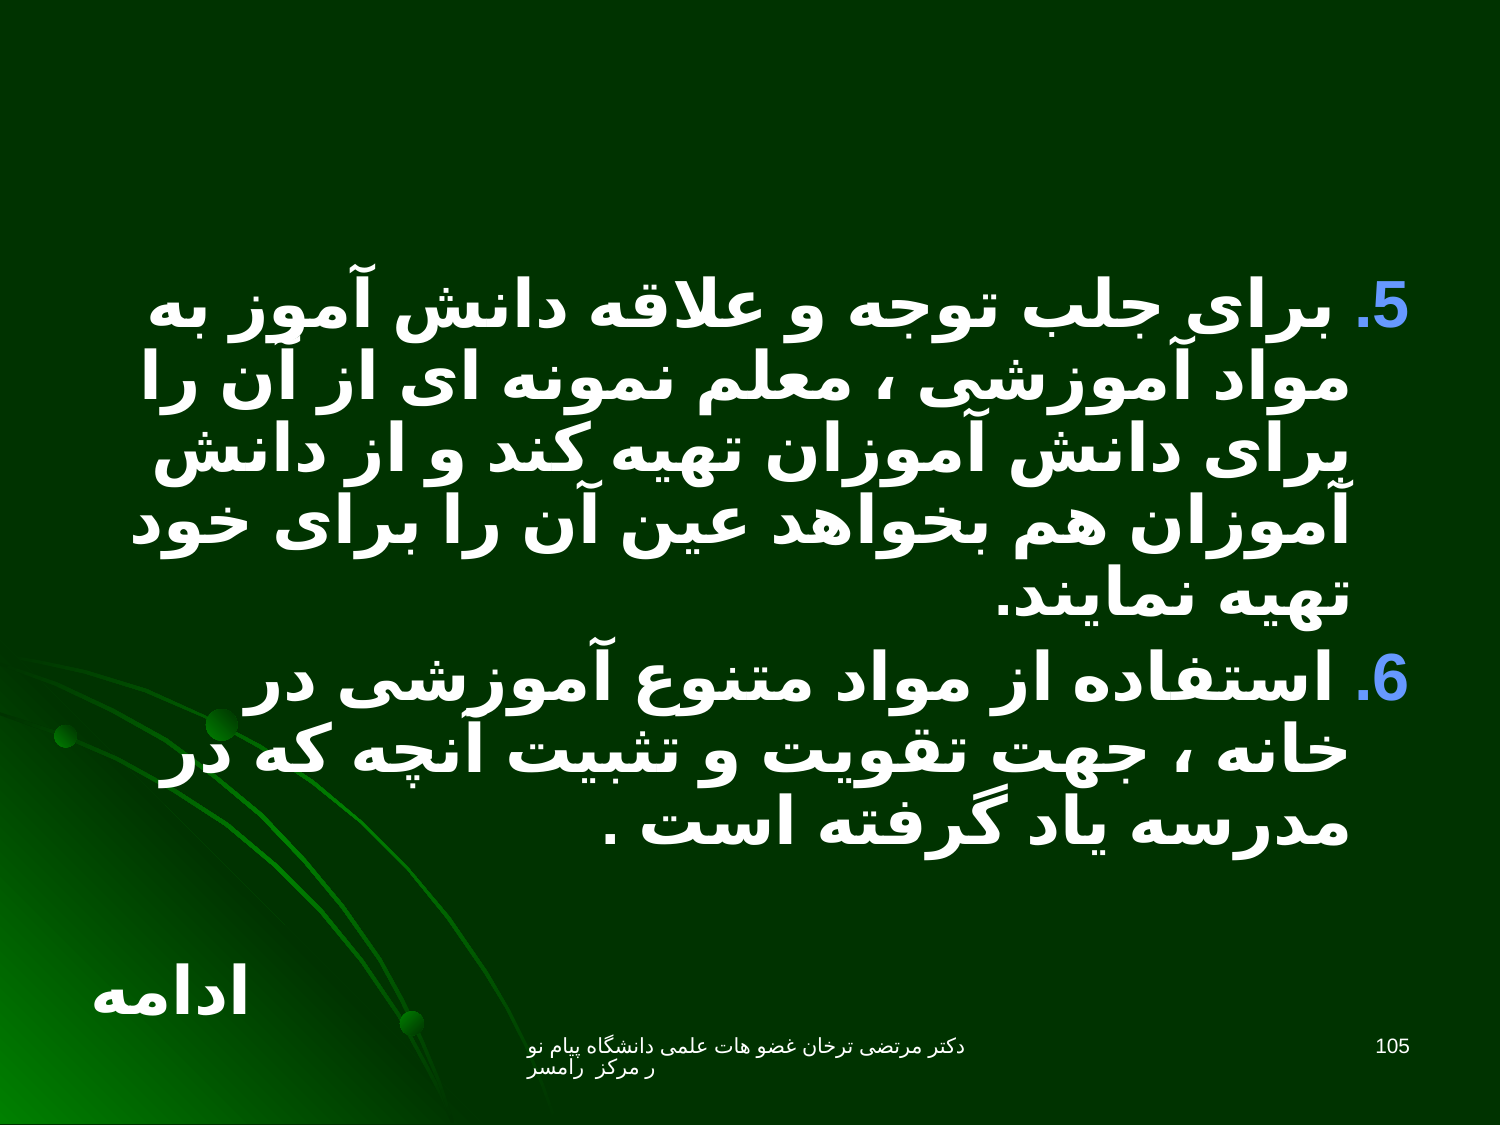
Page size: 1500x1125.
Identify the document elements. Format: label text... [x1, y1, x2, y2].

list 5. برای جلب توجه و علاقه دانش آموز به مواد آموزشی ، معلم نمونه ای از آن را برای دانش آموزان تهیه کند و از دانش آموزان هم بخواهد عین آن را برای خود تهیه نمایند. 6. استفاده از مواد متنوع آموزشی در خانه ، جهت تقویت و تثبیت آنچه که در مدرسه یاد گرفته است . ادامه [74, 262, 1426, 1006]
footer دکتر مرتضی ترخان غضو هات علمی دانشگاه پیام نور مرکز رامسر [512, 1024, 988, 1101]
slide_number 105 [1074, 1024, 1426, 1101]
